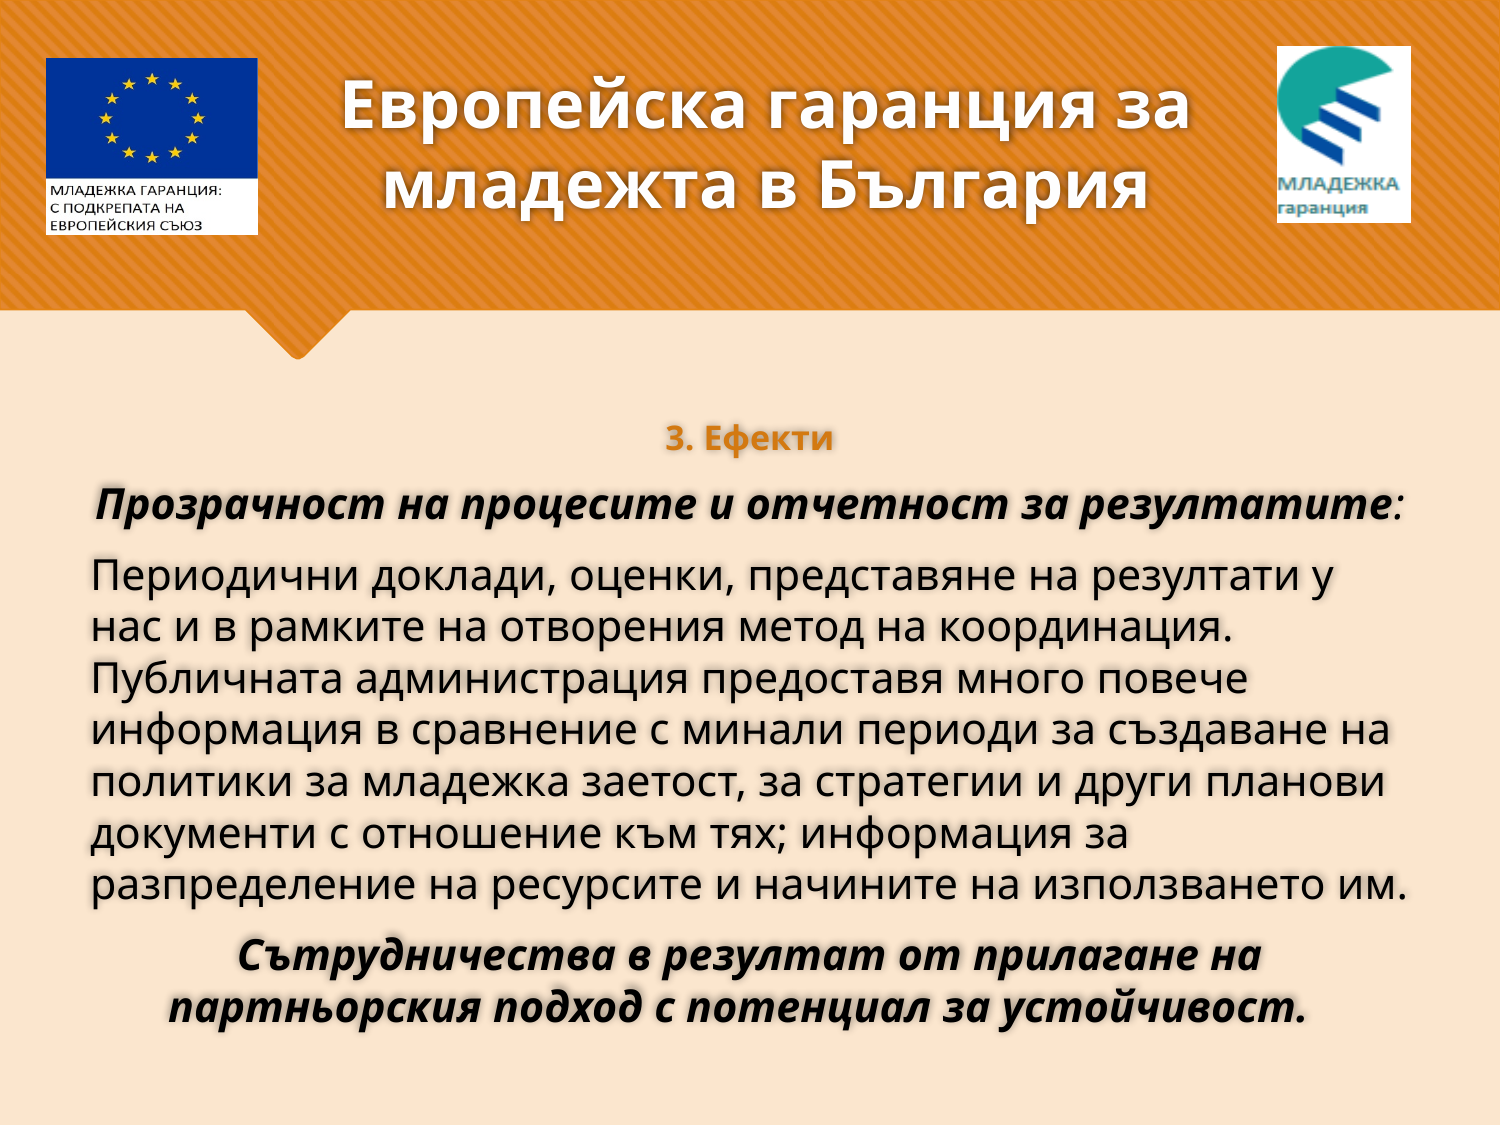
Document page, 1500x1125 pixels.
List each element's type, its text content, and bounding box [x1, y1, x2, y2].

picture [46, 58, 258, 235]
title Европейска гаранция за младежта в България [320, 101, 1231, 230]
picture [1277, 46, 1411, 223]
list 3. Ефекти Прозрачност на процесите и отчетност за резултатите: Периодични доклади, оценки, представяне на резултати у нас и в рамките на отворения метод на координация. Публичната администрация предоставя много повече информация в сравнение с минали периоди за създаване на политики за младежка заетост, за стратегии и други планови документи с отношение към тях; информация за разпределение на ресурсите и начините на използването им. Сътрудничества в резултат от прилагане на партньорския подход с потенциал за устойчивост. [75, 408, 1425, 1083]
